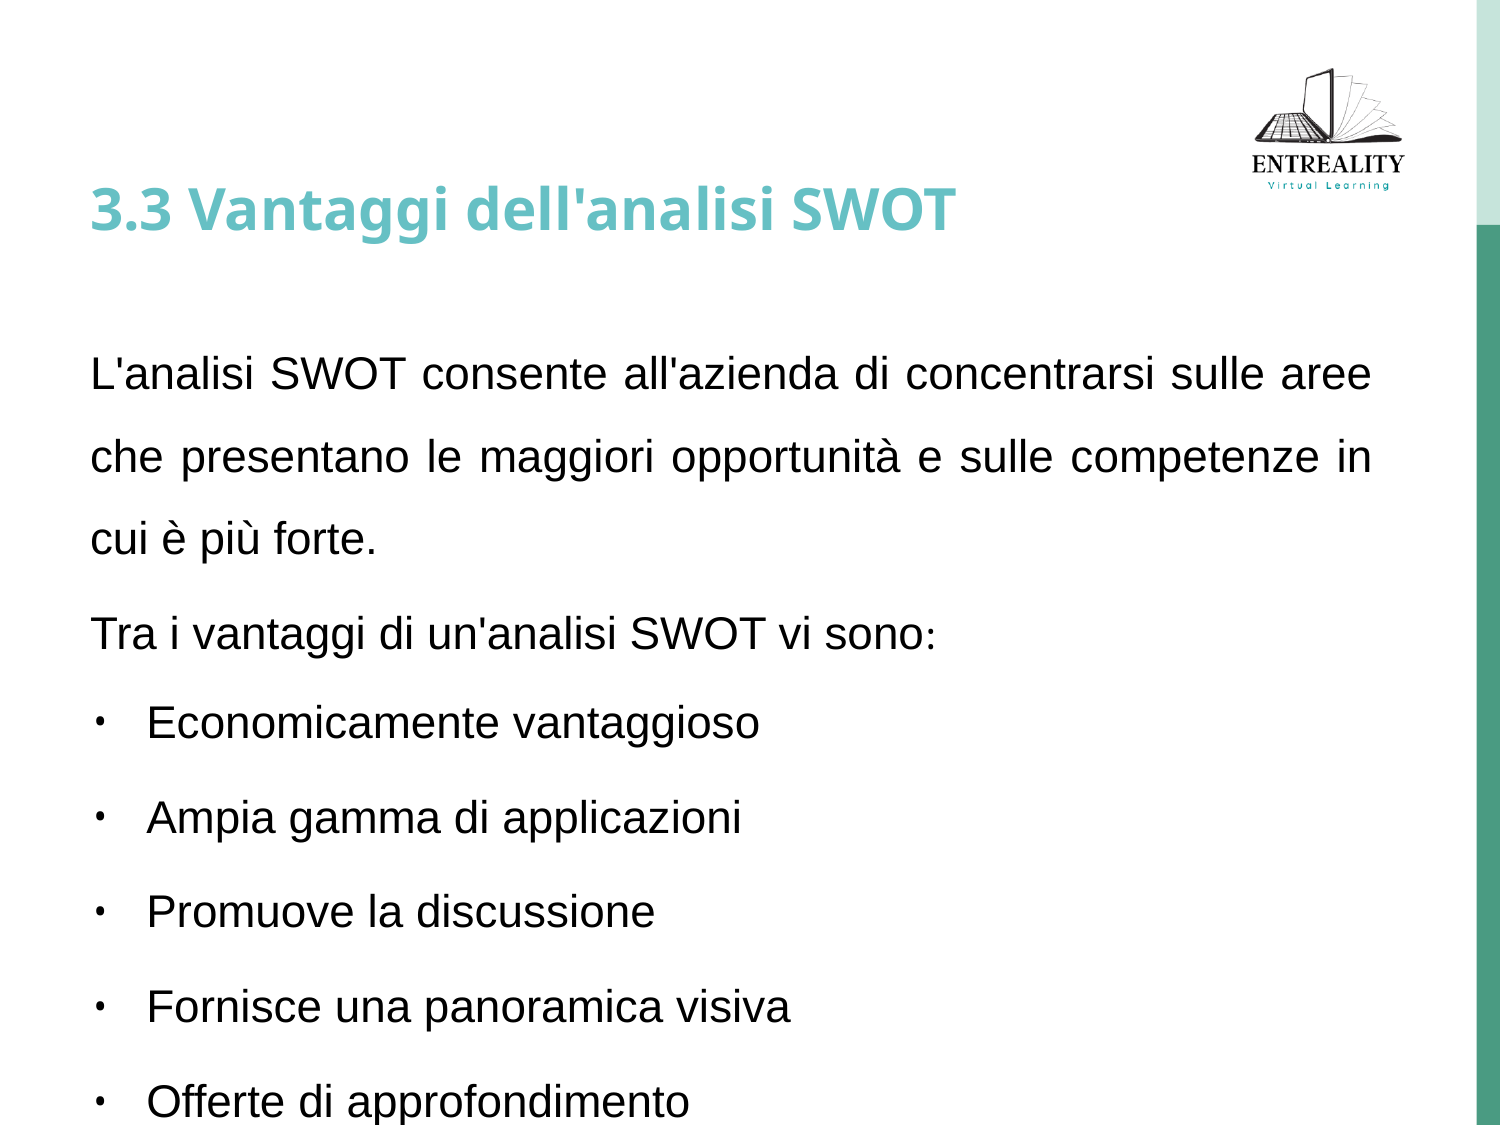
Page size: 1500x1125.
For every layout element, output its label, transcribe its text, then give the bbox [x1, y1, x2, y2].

text_box L'analisi SWOT consente all'azienda di concentrarsi sulle aree che presentano le maggiori opportunità e sulle competenze in cui è più forte. Tra i vantaggi di un'analisi SWOT vi sono: [75, 308, 1389, 667]
picture [1198, 0, 1458, 259]
title 3.3 Vantaggi dell'analisi SWOT [75, 25, 1025, 250]
text_box Economicamente vantaggioso Ampia gamma di applicazioni Promuove la discussione Fornisce una panoramica visiva Offerte di approfondimento Integrazione e sintesi Favorisce la collaborazione [75, 667, 1389, 1125]
